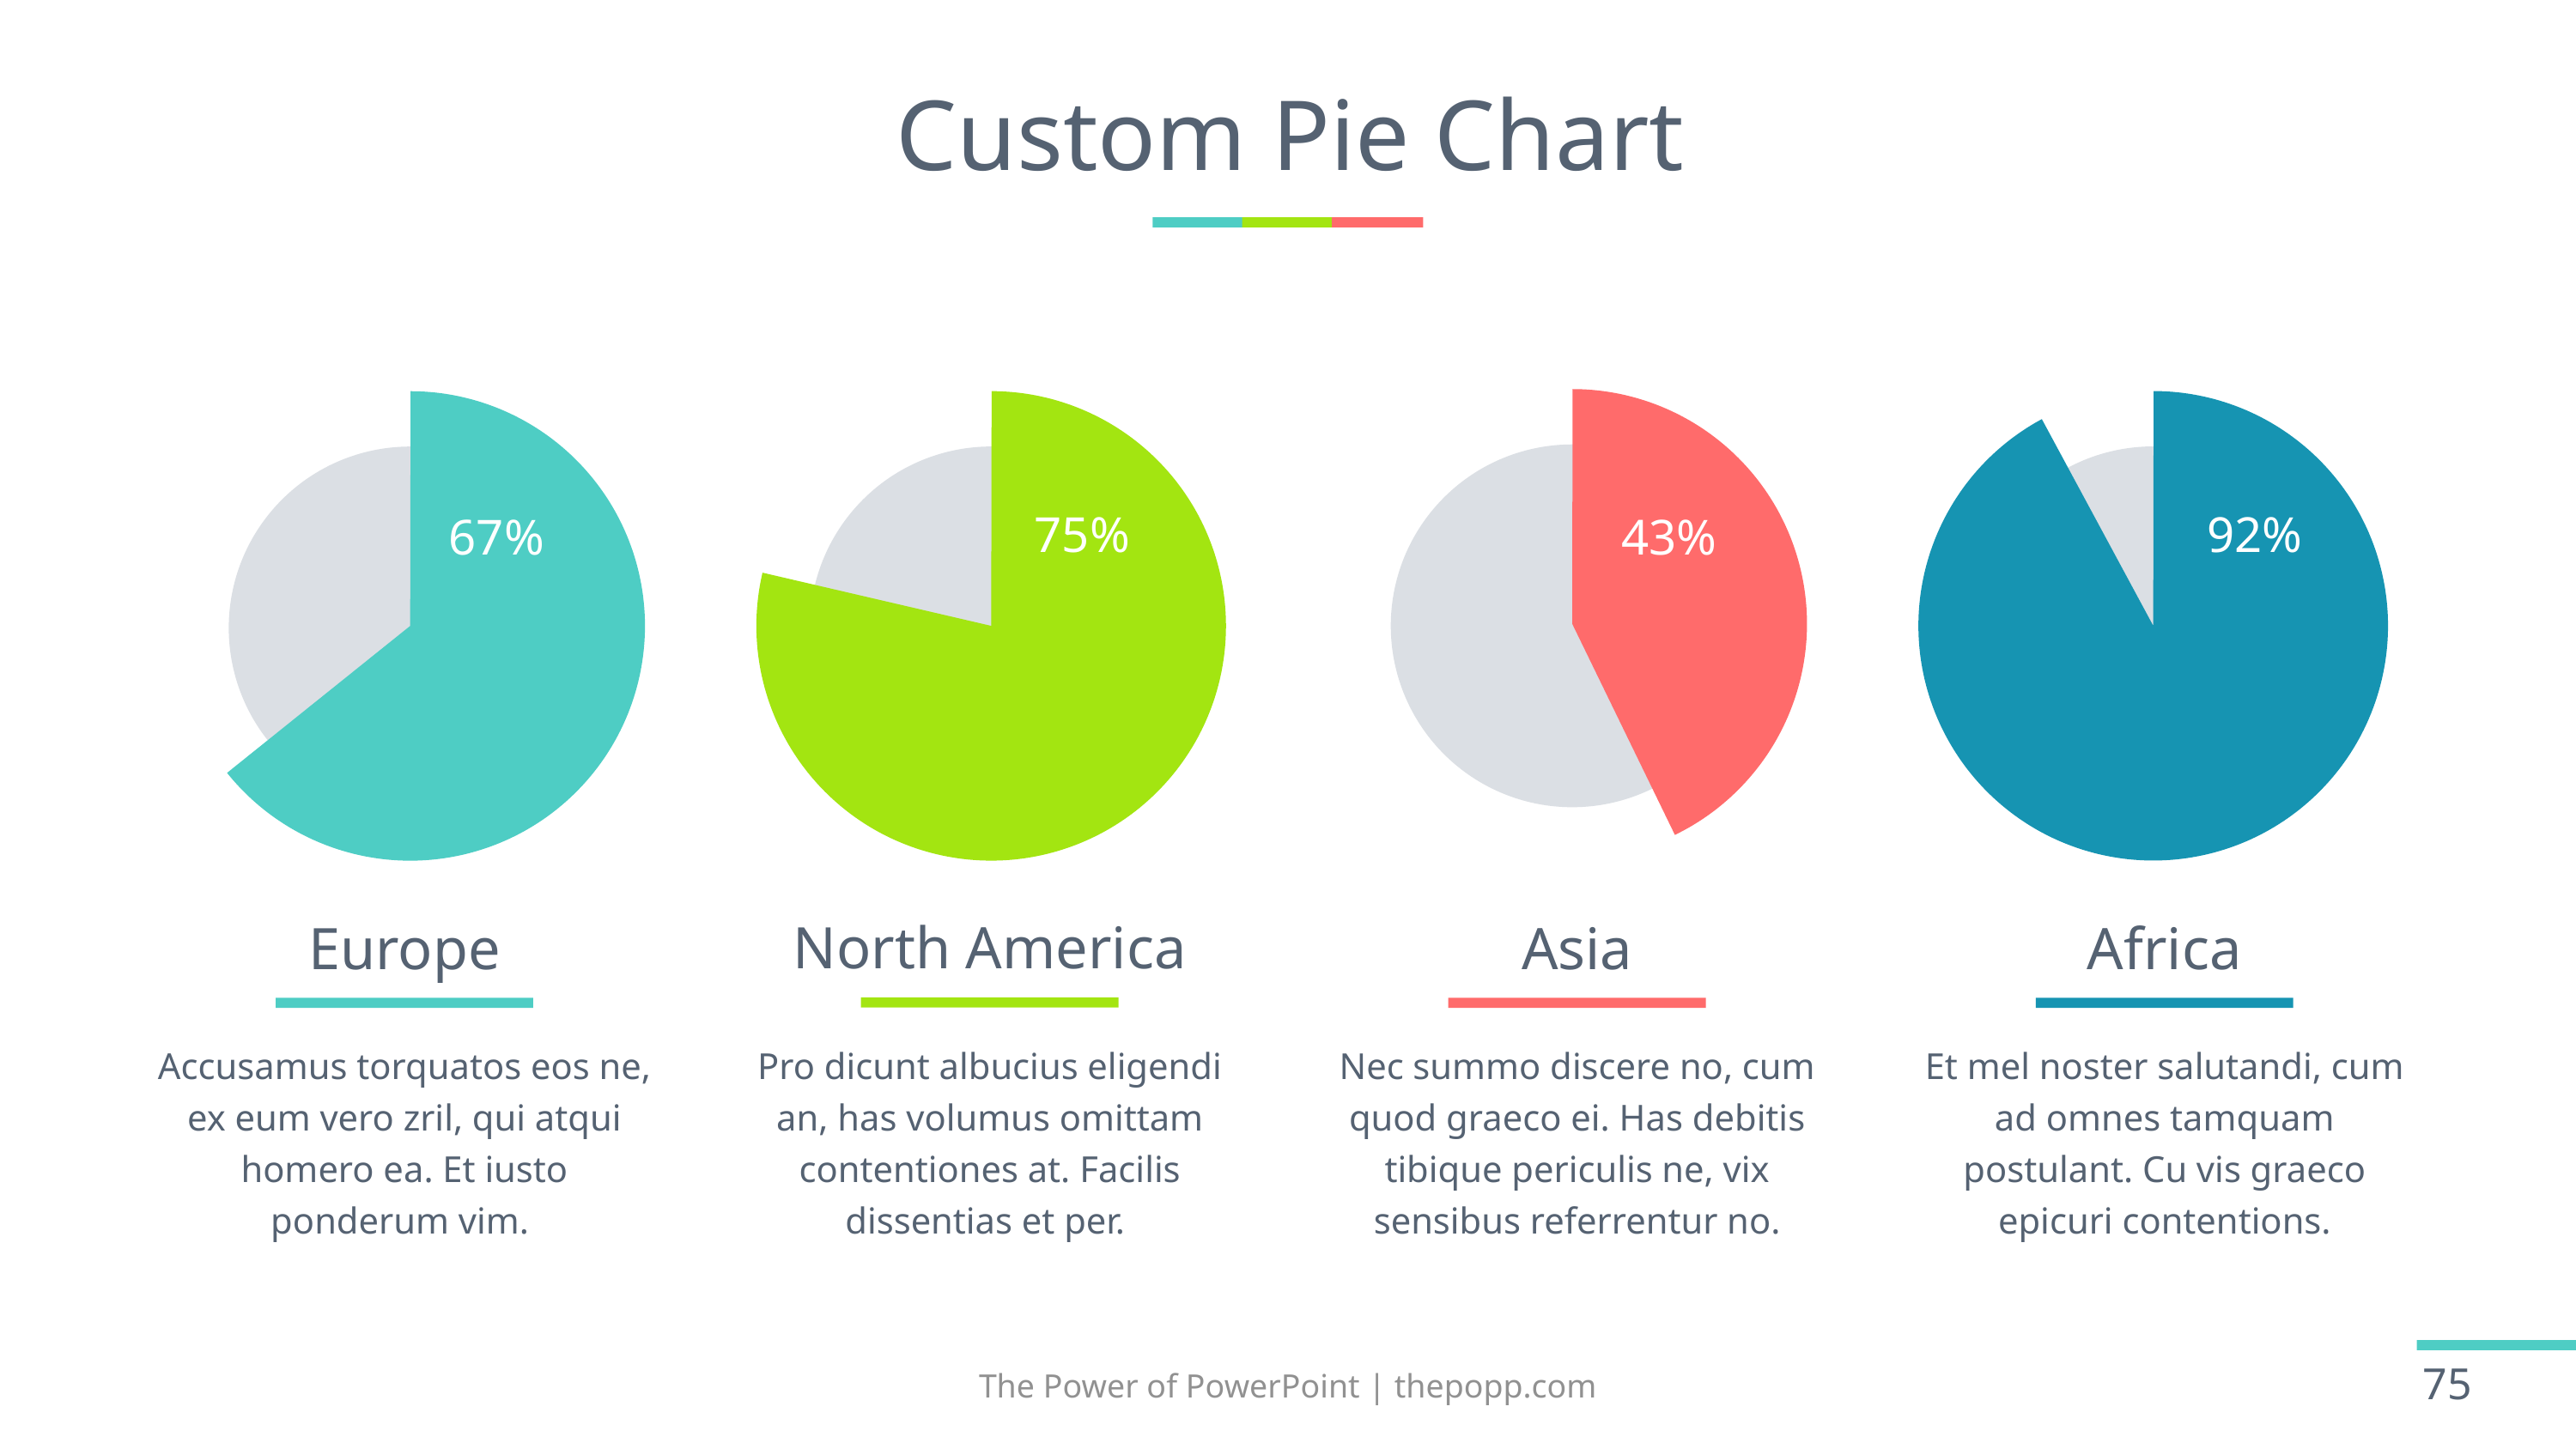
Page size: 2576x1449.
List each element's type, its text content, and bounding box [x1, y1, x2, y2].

slide_number 75 [2409, 1351, 2576, 1421]
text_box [175, 391, 646, 861]
footer The Power of PowerPoint | thepopp.com [853, 1349, 1723, 1427]
text_box [2035, 997, 2294, 1009]
text_box Nec summo discere no, cum quod graeco ei. Has debitis tibique periculis ne, vix sensibus referrentur no. [1315, 1028, 1839, 1296]
text_box Pro dicunt albucius eligendi an, has volumus omittam contentiones at. Facilis dissentias et per. [727, 1028, 1252, 1296]
text_box North America [707, 891, 1273, 993]
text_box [1337, 389, 1807, 859]
text_box Africa [1881, 892, 2447, 994]
text_box Accusamus torquatos eos ne, ex eum vero zril, qui atqui homero ea. Et iusto ponderum vim. [143, 1028, 666, 1296]
text_box [860, 997, 1120, 1009]
text_box Europe [124, 892, 685, 994]
text_box Et mel noster salutandi, cum ad omnes tamquam postulant. Cu vis graeco epicuri contentions. [1903, 1028, 2427, 1296]
text_box Asia [1294, 892, 1860, 994]
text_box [756, 391, 1226, 861]
text_box [275, 997, 534, 1009]
text_box [1448, 997, 1707, 1009]
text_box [1918, 391, 2389, 861]
title Custom Pie Chart [69, 49, 2512, 230]
